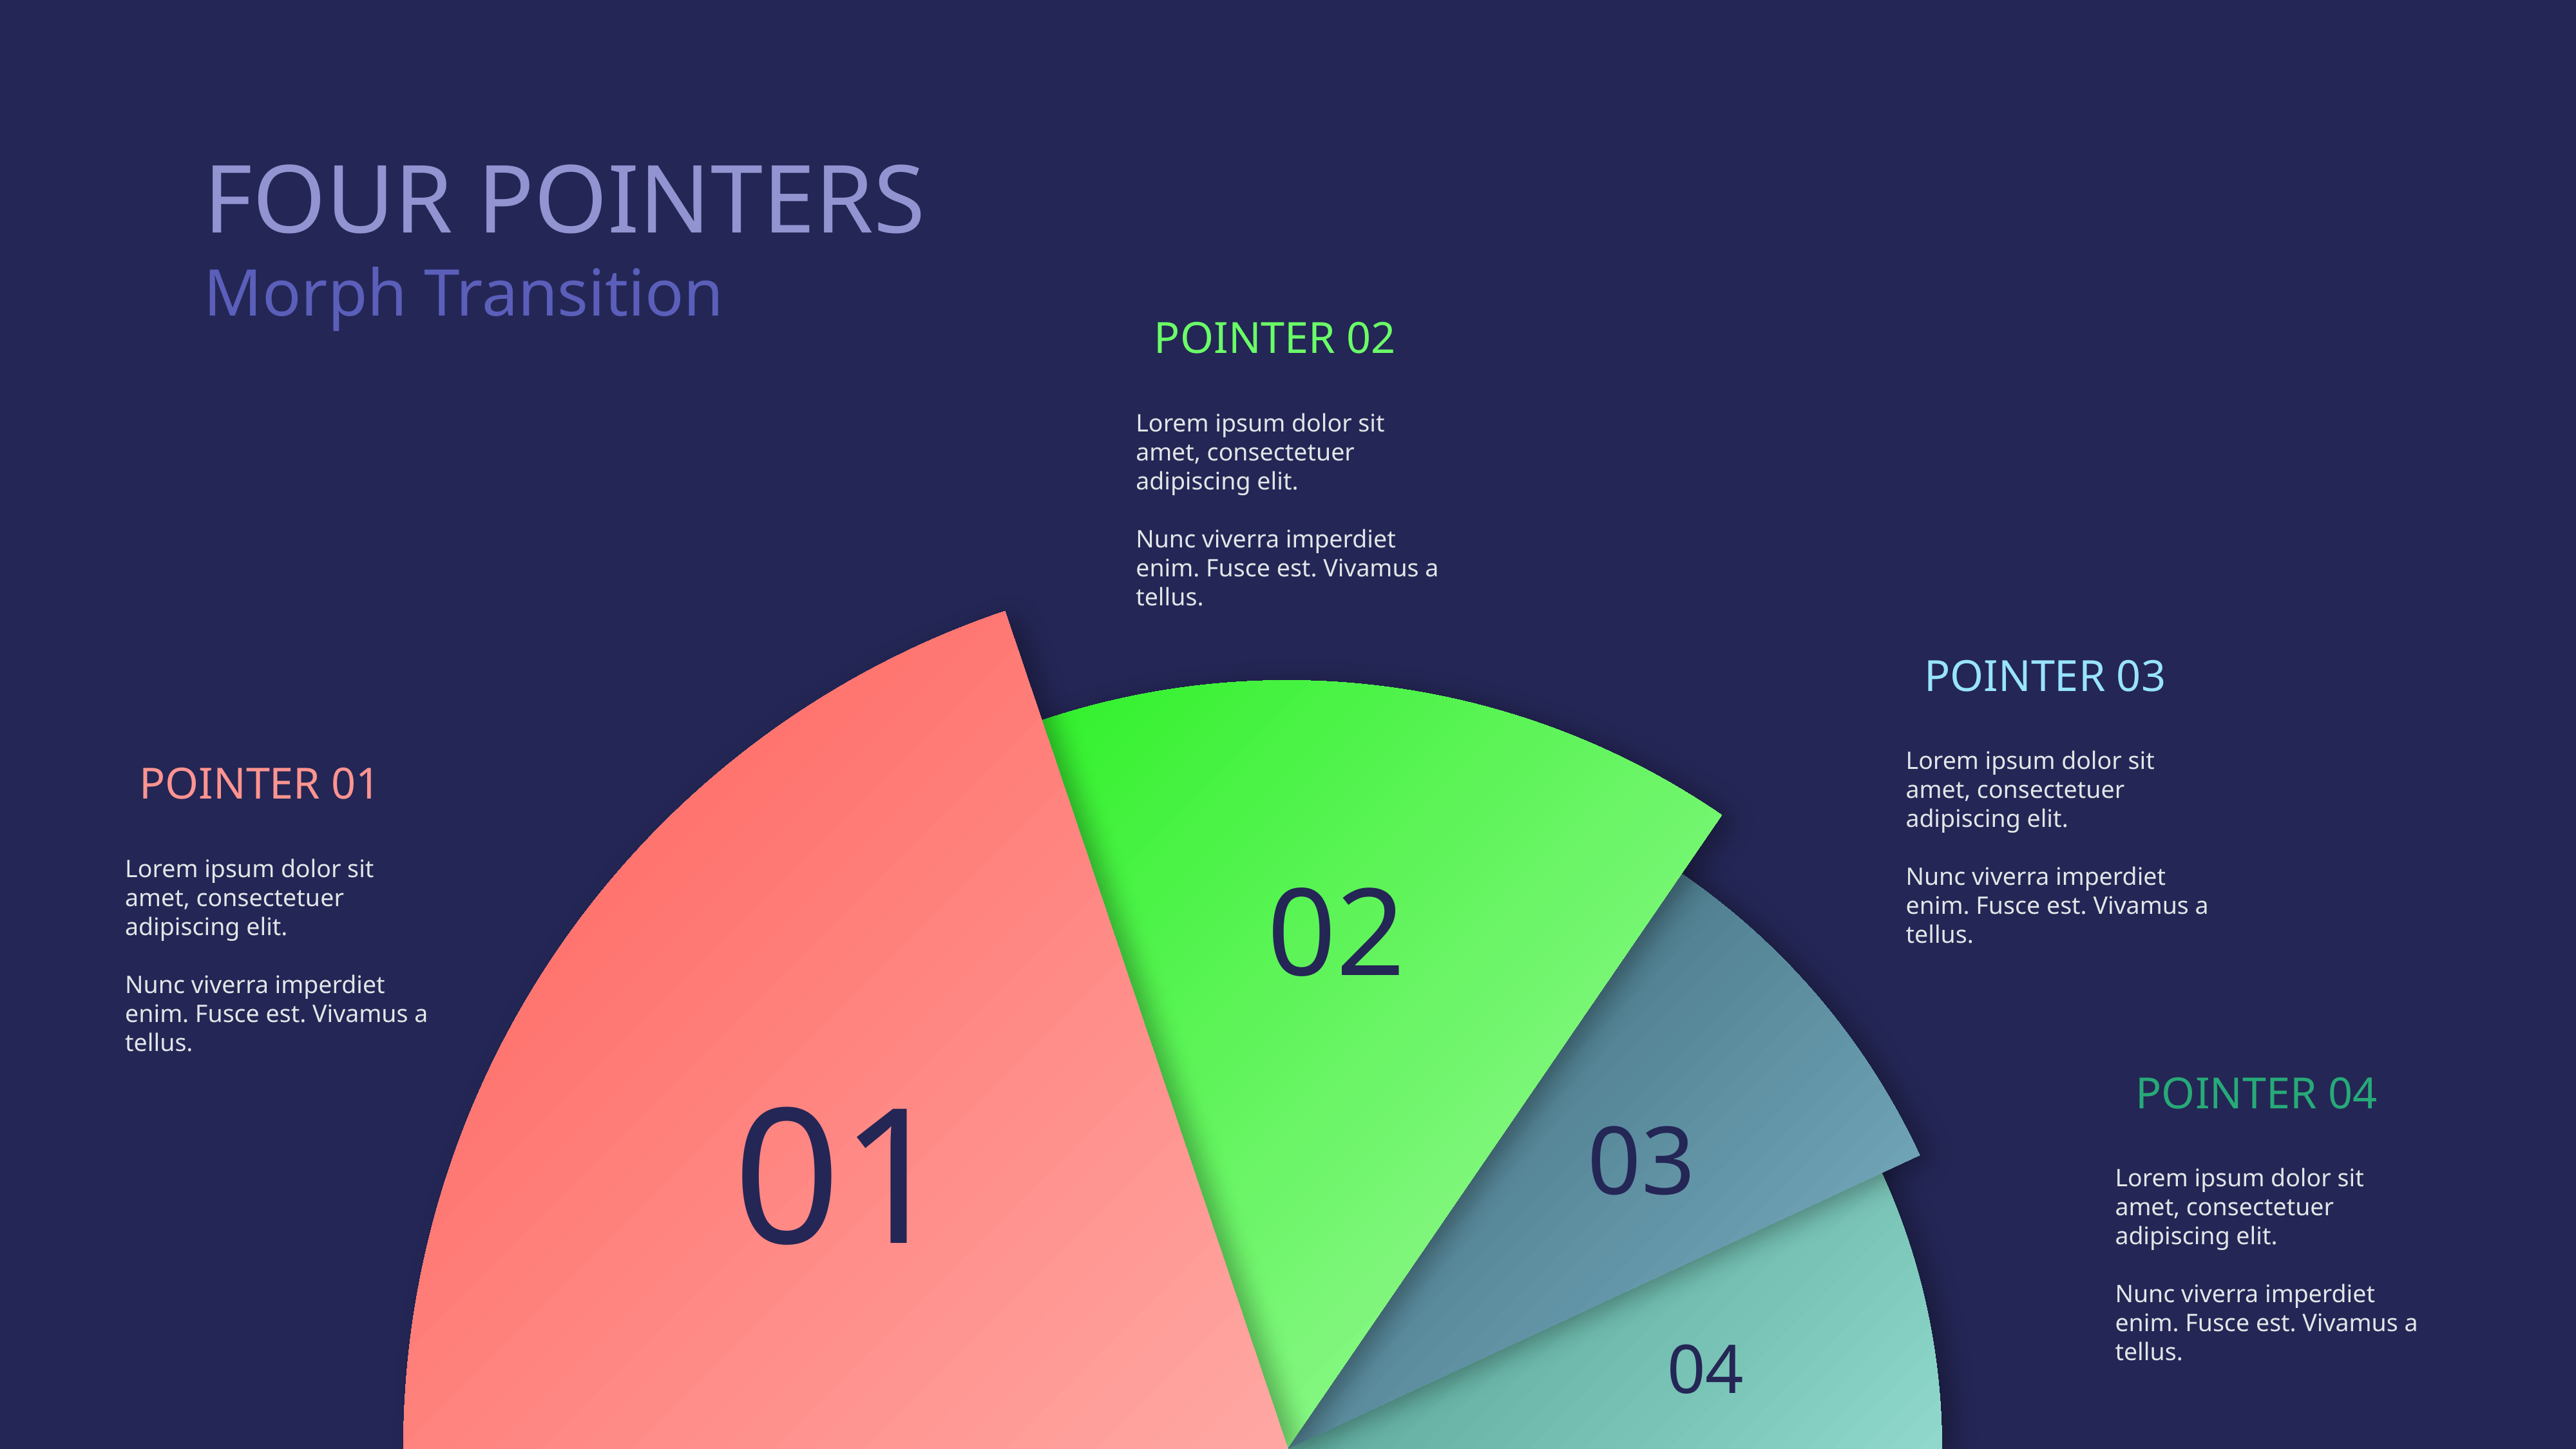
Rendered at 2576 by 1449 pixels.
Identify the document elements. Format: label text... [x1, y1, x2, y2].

text_box Lorem ipsum dolor sit amet, consectetuer adipiscing elit. Nunc viverra imperdiet enim. Fusce est. Vivamus a tellus. [2173, 1158, 2429, 1399]
text_box Lorem ipsum dolor sit amet, consectetuer adipiscing elit. Nunc viverra imperdiet enim. Fusce est. Vivamus a tellus. [115, 848, 403, 1090]
text_box POINTER 04 [2173, 1060, 2387, 1122]
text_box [403, 564, 2173, 1449]
text_box Lorem ipsum dolor sit amet, consectetuer adipiscing elit. Nunc viverra imperdiet enim. Fusce est. Vivamus a tellus. [1126, 402, 1450, 564]
text_box Lorem ipsum dolor sit amet, consectetuer adipiscing elit. Nunc viverra imperdiet enim. Fusce est. Vivamus a tellus. [2173, 741, 2220, 982]
text_box FOUR POINTERS Morph Transition [195, 134, 960, 334]
text_box POINTER 01 [129, 751, 391, 813]
text_box POINTER 03 [2173, 643, 2176, 705]
text_box POINTER 02 [1145, 305, 1406, 367]
